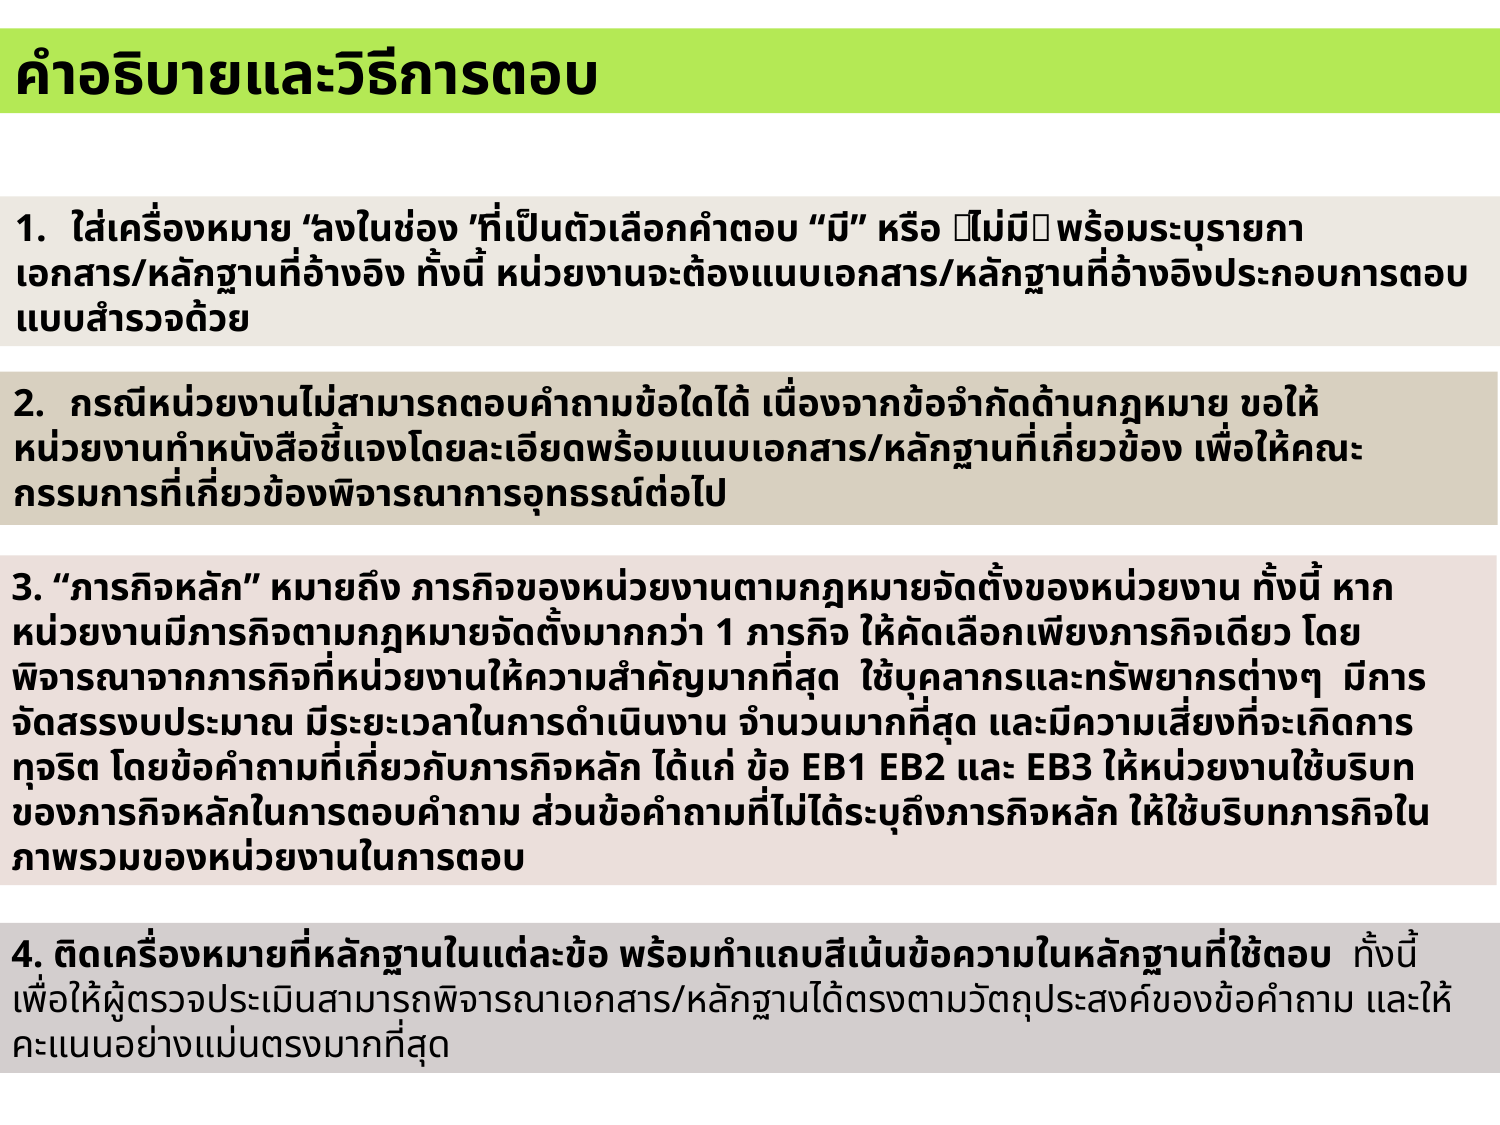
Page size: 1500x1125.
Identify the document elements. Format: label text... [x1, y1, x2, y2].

text_box ใส่เครื่องหมาย ✓ ลงในช่อง ◻ ที่เป็นตัวเลือกคำตอบ “มี” หรือ “ไม่มี” พร้อมระบุรายกา เอกสาร/หลักฐานที่อ้างอิง ทั้งนี้ หน่วยงานจะต้องแนบเอกสาร/หลักฐานที่อ้างอิงประกอบการตอบแบบสำรวจด้วย [0, 194, 1500, 349]
text_box 4. ติดเครื่องหมายที่หลักฐานในแต่ละข้อ พร้อมทำแถบสีเน้นข้อความในหลักฐานที่ใช้ตอบ ทั้งนี้ เพื่อให้ผู้ตรวจประเมินสามารถพิจารณาเอกสาร/หลักฐานได้ตรงตามวัตถุประสงค์ของข้อคำถาม และให้คะแนนอย่างแม่นตรงมากที่สุด [0, 921, 1500, 1075]
text_box คำอธิบายและวิธีการตอบ [0, 28, 1500, 114]
text_box 3. “ภารกิจหลัก” หมายถึง ภารกิจของหน่วยงานตามกฎหมายจัดตั้งของหน่วยงาน ทั้งนี้ หากหน่วยงานมีภารกิจตามกฎหมายจัดตั้งมากกว่า 1 ภารกิจ ให้คัดเลือกเพียงภารกิจเดียว โดยพิจารณาจากภารกิจที่หน่วยงานให้ความสำคัญมากที่สุด ใช้บุคลากรและทรัพยากรต่างๆ มีการจัดสรรงบประมาณ มีระยะเวลาในการดำเนินงาน จำนวนมากที่สุด และมีความเสี่ยงที่จะเกิดการทุจริต โดยข้อคำถามที่เกี่ยวกับภารกิจหลัก ได้แก่ ข้อ EB1 EB2 และ EB3 ให้หน่วยงานใช้บริบทของภารกิจหลักในการตอบคำถาม ส่วนข้อคำถามที่ไม่ได้ระบุถึงภารกิจหลัก ให้ใช้บริบทภารกิจในภาพรวมของหน่วยงานในการตอบ [0, 555, 1497, 886]
text_box กรณีหน่วยงานไม่สามารถตอบคำถามข้อใดได้ เนื่องจากข้อจำกัดด้านกฎหมาย ขอให้ หน่วยงานทำหนังสือชี้แจงโดยละเอียดพร้อมแนบเอกสาร/หลักฐานที่เกี่ยวข้อง เพื่อให้คณะกรรมการที่เกี่ยวข้องพิจารณาการอุทธรณ์ต่อไป [0, 369, 1500, 527]
